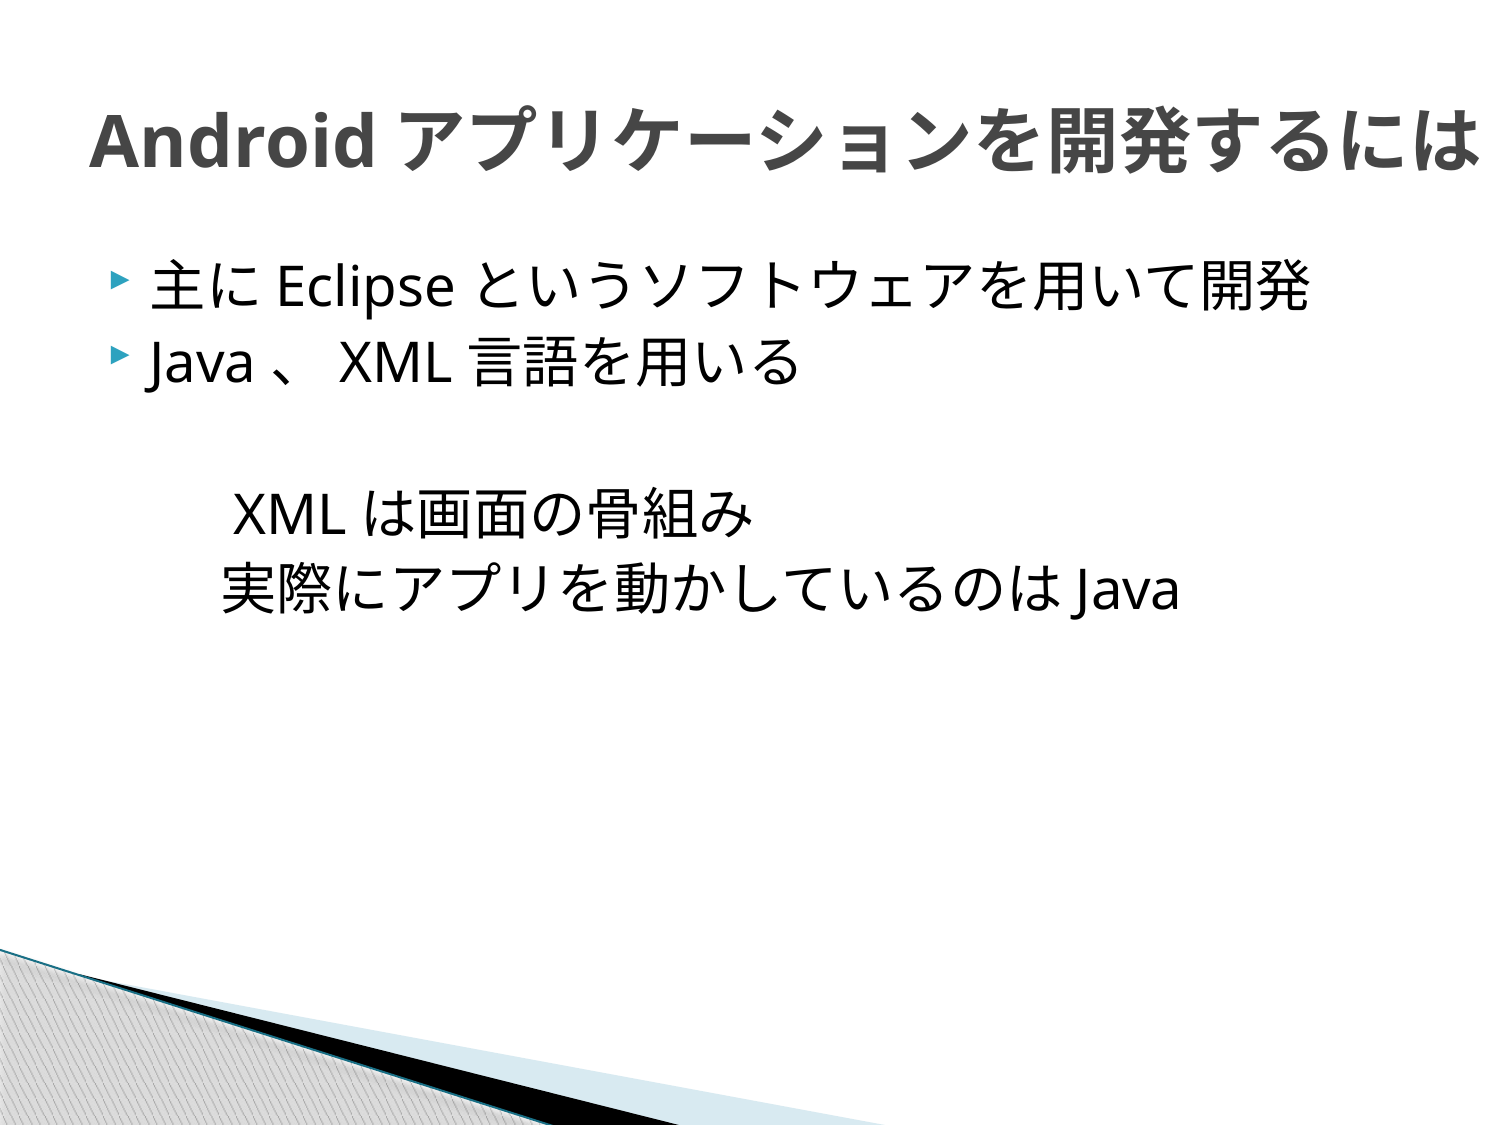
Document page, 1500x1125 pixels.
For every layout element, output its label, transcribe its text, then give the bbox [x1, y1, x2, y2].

title Androidアプリケーションを開発するには [75, 45, 1500, 233]
list 主にEclipseというソフトウェアを用いて開発 Java、XML言語を用いる XMLは画面の骨組み 実際にアプリを動かしているのはJava [75, 243, 1425, 986]
